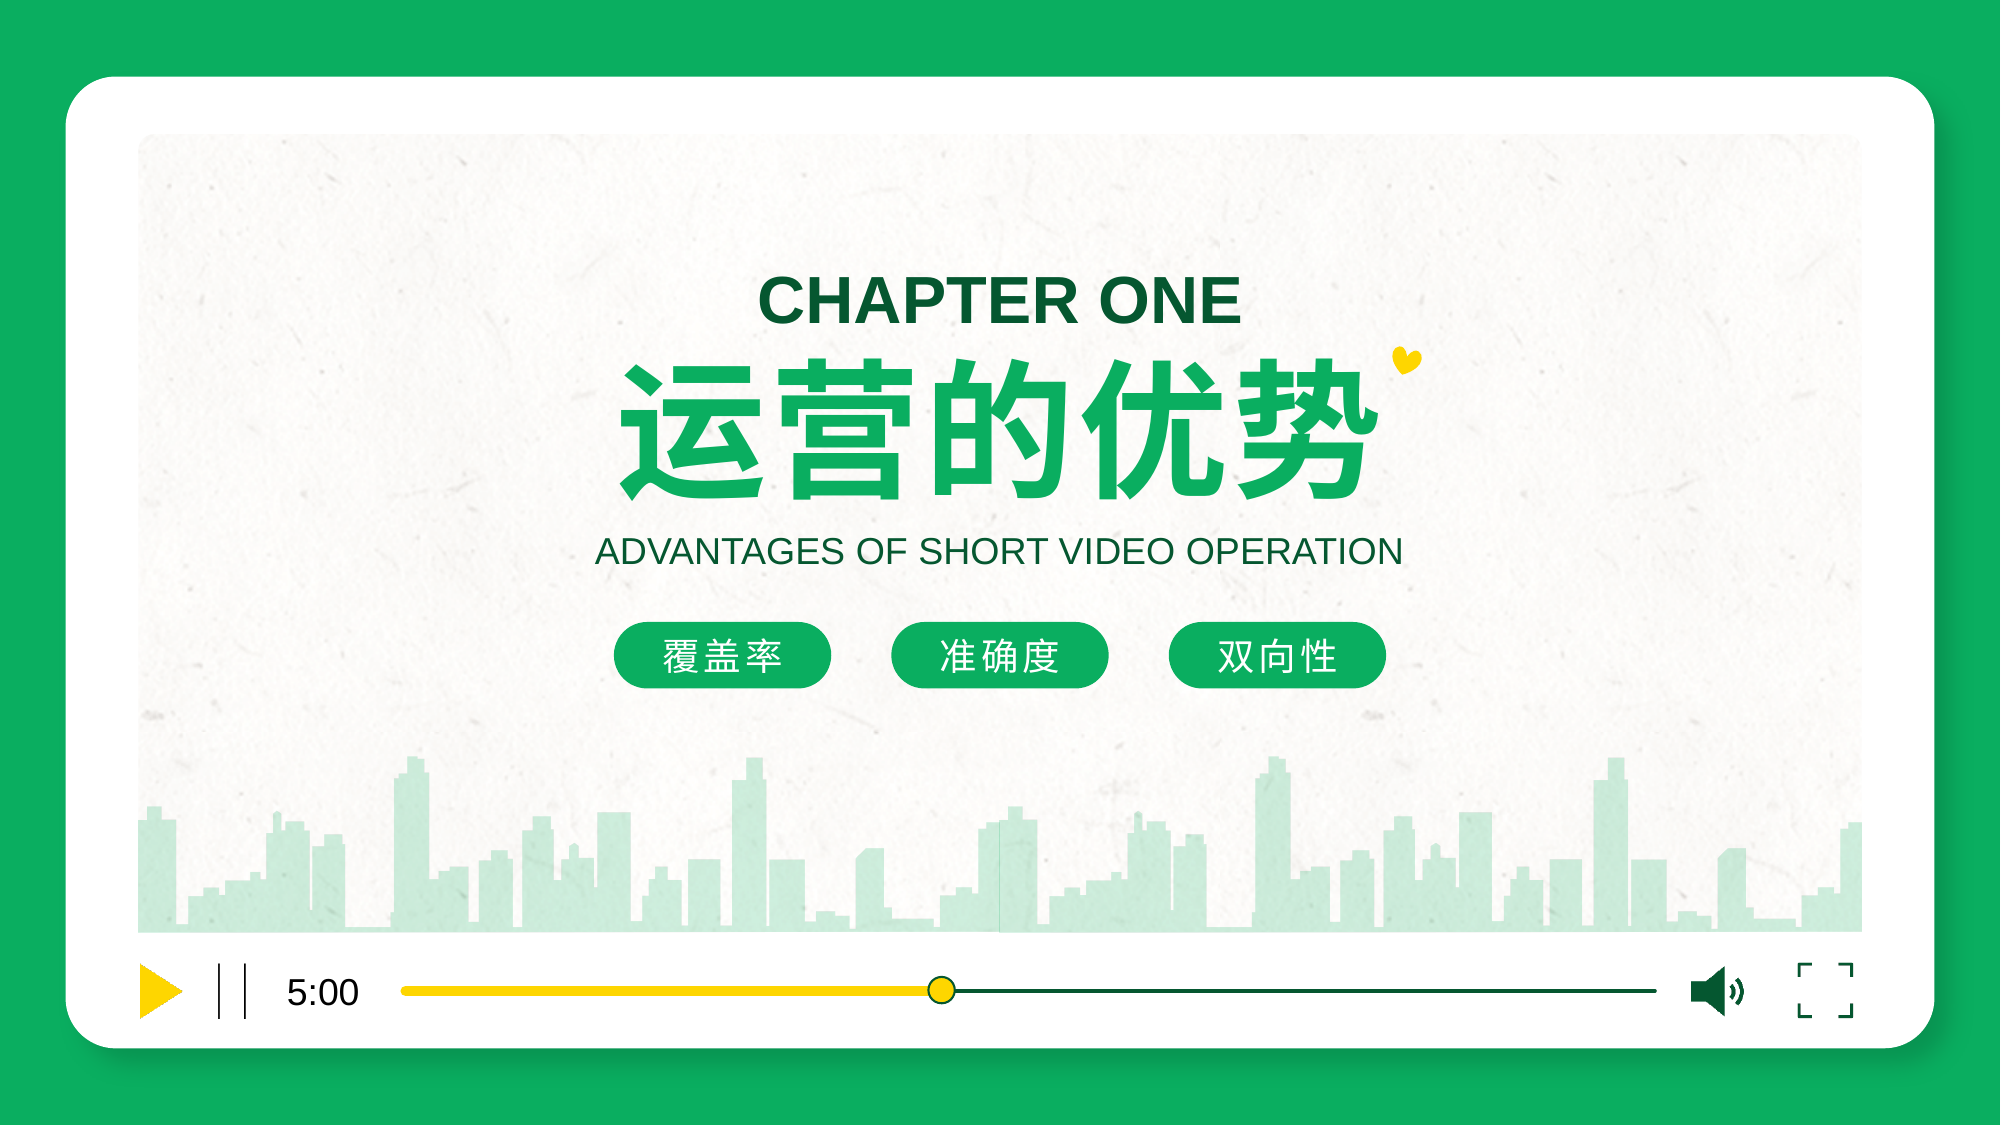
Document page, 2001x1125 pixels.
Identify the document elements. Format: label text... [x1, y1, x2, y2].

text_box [125, 955, 1860, 1027]
text_box 运营的优势 [552, 328, 1448, 524]
text_box 双向性 [1169, 622, 1386, 689]
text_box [138, 756, 1862, 933]
text_box CHAPTER ONE [701, 249, 1299, 328]
text_box [137, 133, 1863, 933]
text_box 覆盖率 [614, 622, 831, 689]
text_box ADVANTAGES OF SHORT VIDEO OPERATION [580, 520, 1420, 580]
text_box 准确度 [891, 622, 1109, 689]
text_box [64, 75, 1936, 1050]
text_box [0, 0, 2000, 1125]
